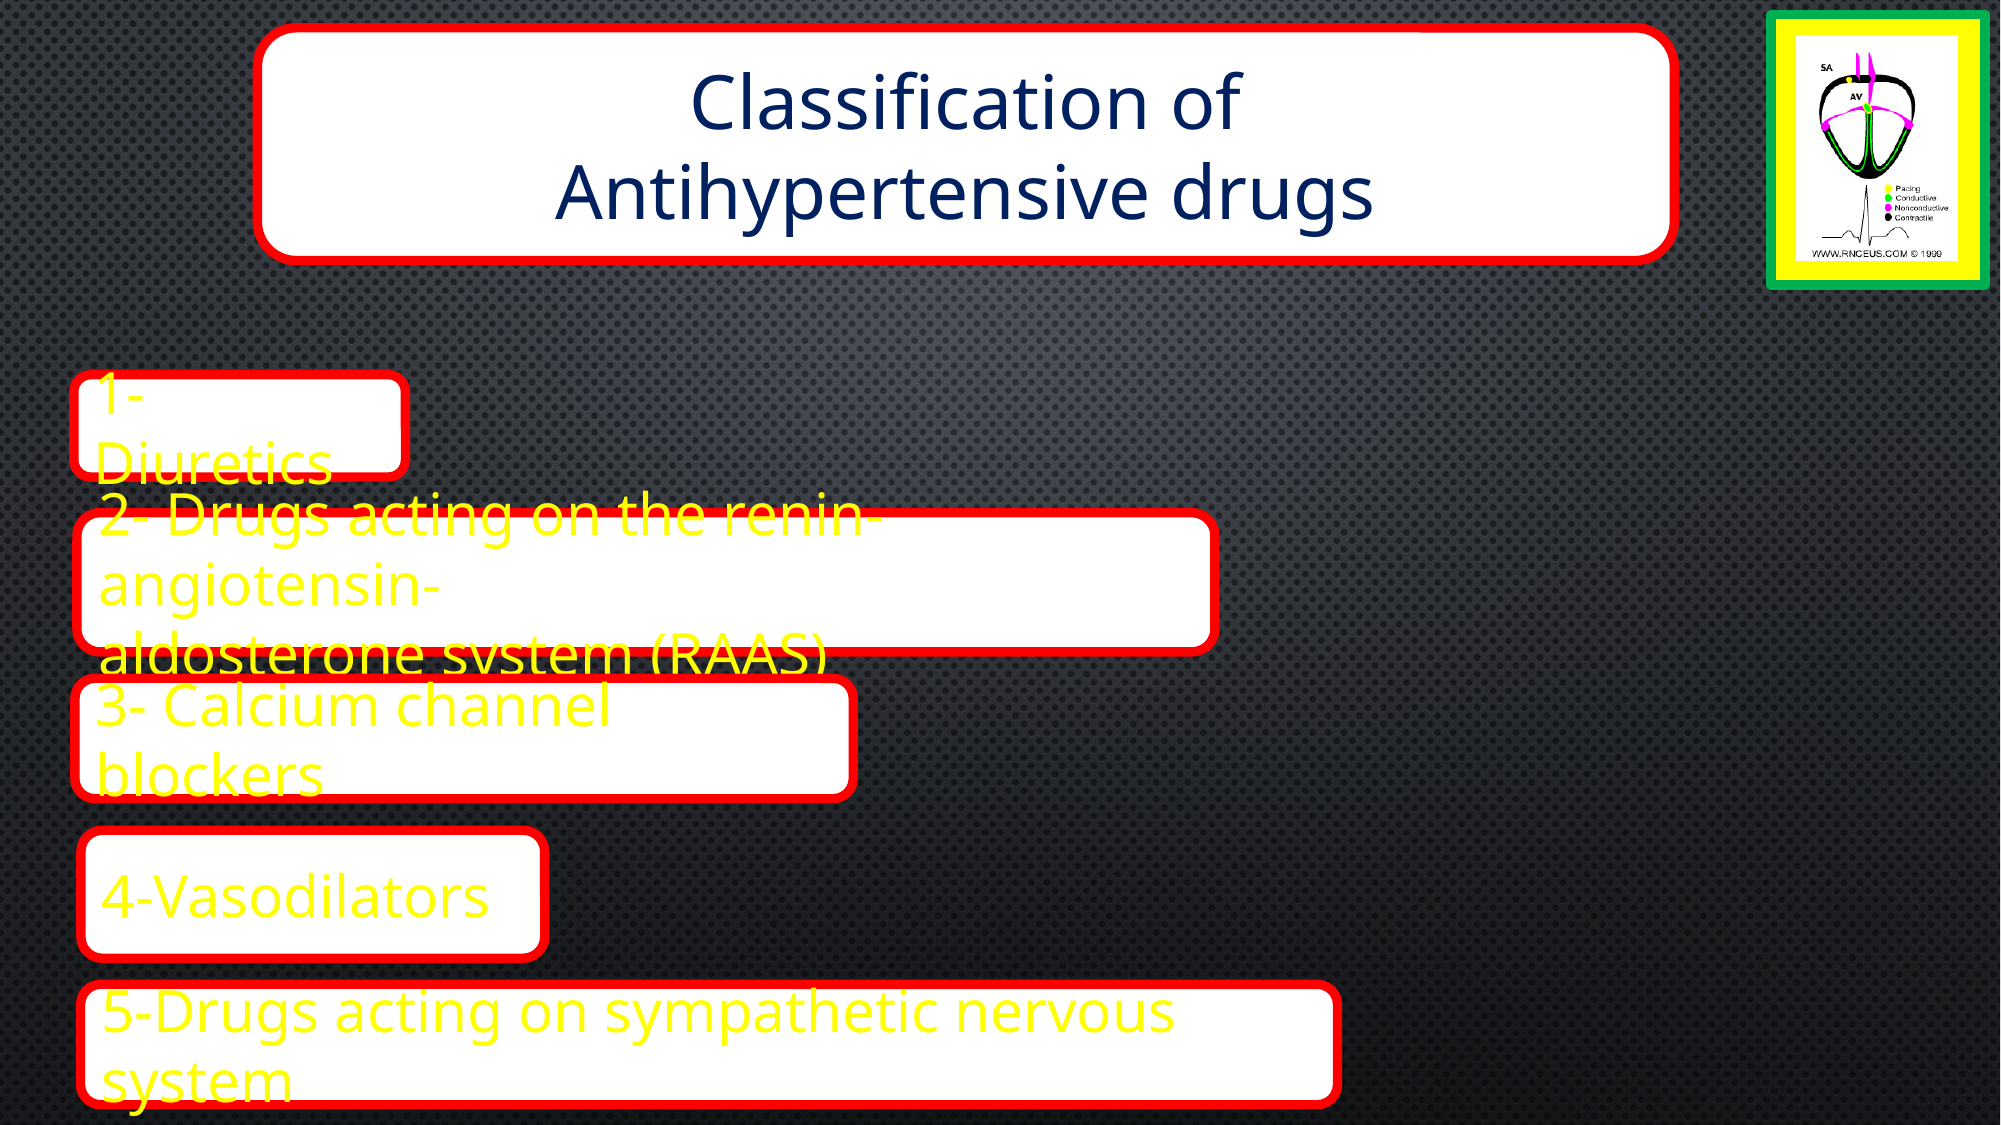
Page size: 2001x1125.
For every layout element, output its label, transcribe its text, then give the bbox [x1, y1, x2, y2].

text_box Classification of Antihypertensive drugs [255, 26, 1676, 263]
text_box 1-Diuretics [72, 373, 408, 479]
text_box 4-Vasodilators [79, 828, 547, 960]
text_box 2- Drugs acting on the renin-angiotensin- aldosterone system (RAAS) [75, 511, 1217, 654]
picture [1795, 35, 1959, 261]
text_box [1770, 13, 1987, 287]
text_box 3- Calcium channel blockers [73, 676, 855, 801]
text_box 5-Drugs acting on sympathetic nervous system [78, 982, 1340, 1107]
